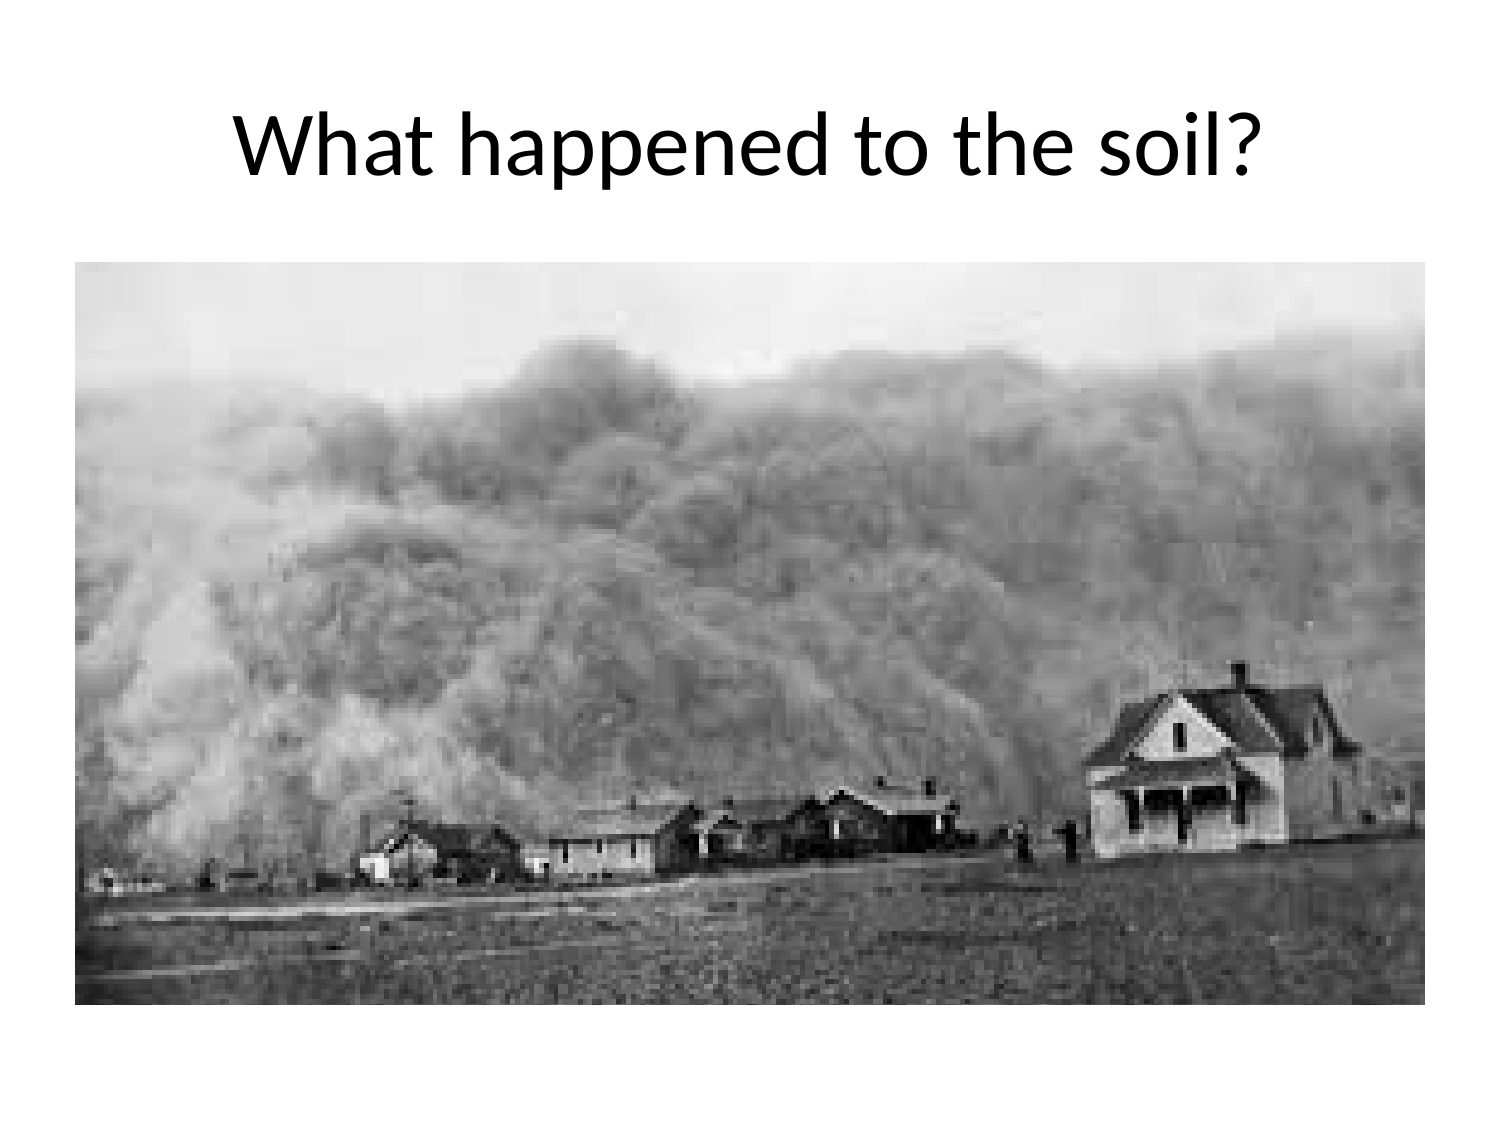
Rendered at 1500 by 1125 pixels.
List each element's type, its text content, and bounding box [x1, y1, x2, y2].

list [74, 262, 1426, 1006]
title What happened to the soil? [75, 45, 1425, 233]
